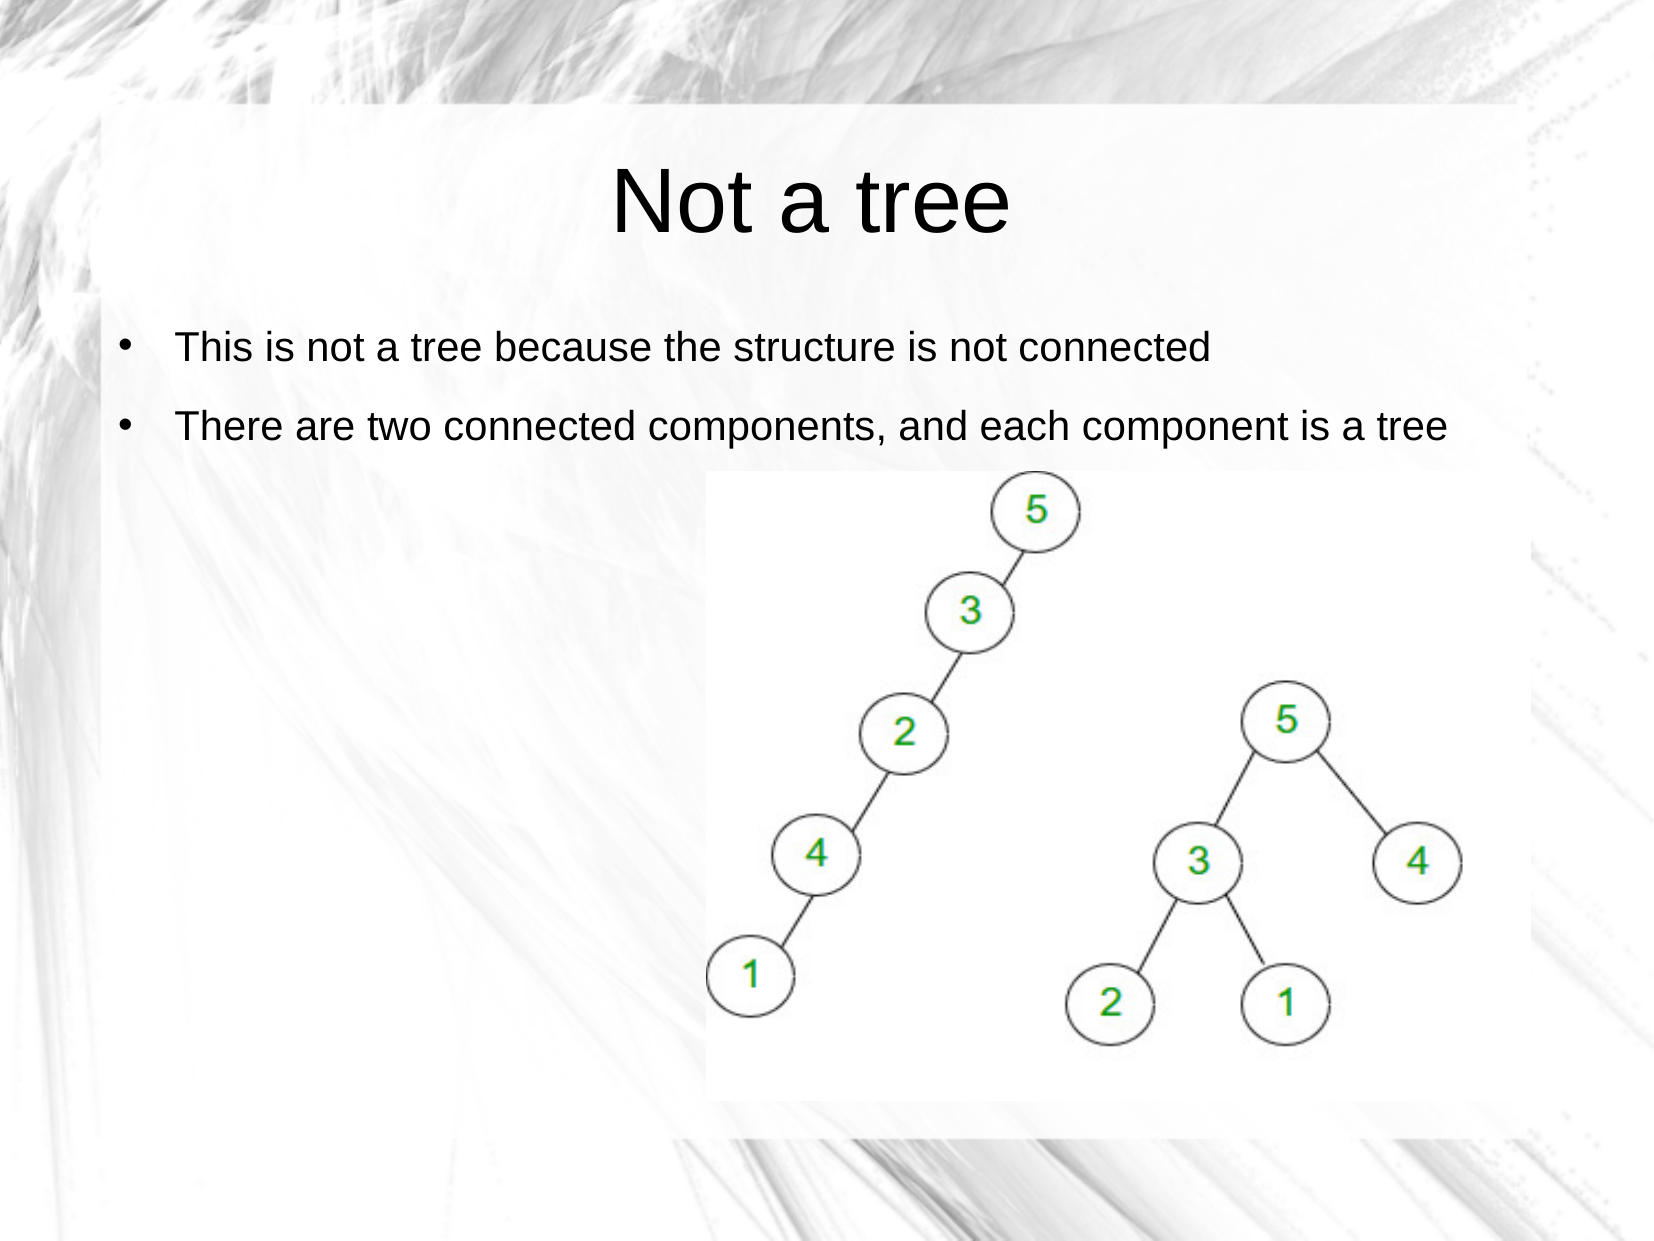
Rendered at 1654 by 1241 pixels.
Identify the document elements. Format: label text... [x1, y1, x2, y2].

title Not a tree [118, 112, 1506, 281]
picture [0, 0, 1654, 1241]
list This is not a tree because the structure is not connected There are two connected components, and each component is a tree [118, 319, 1571, 1102]
